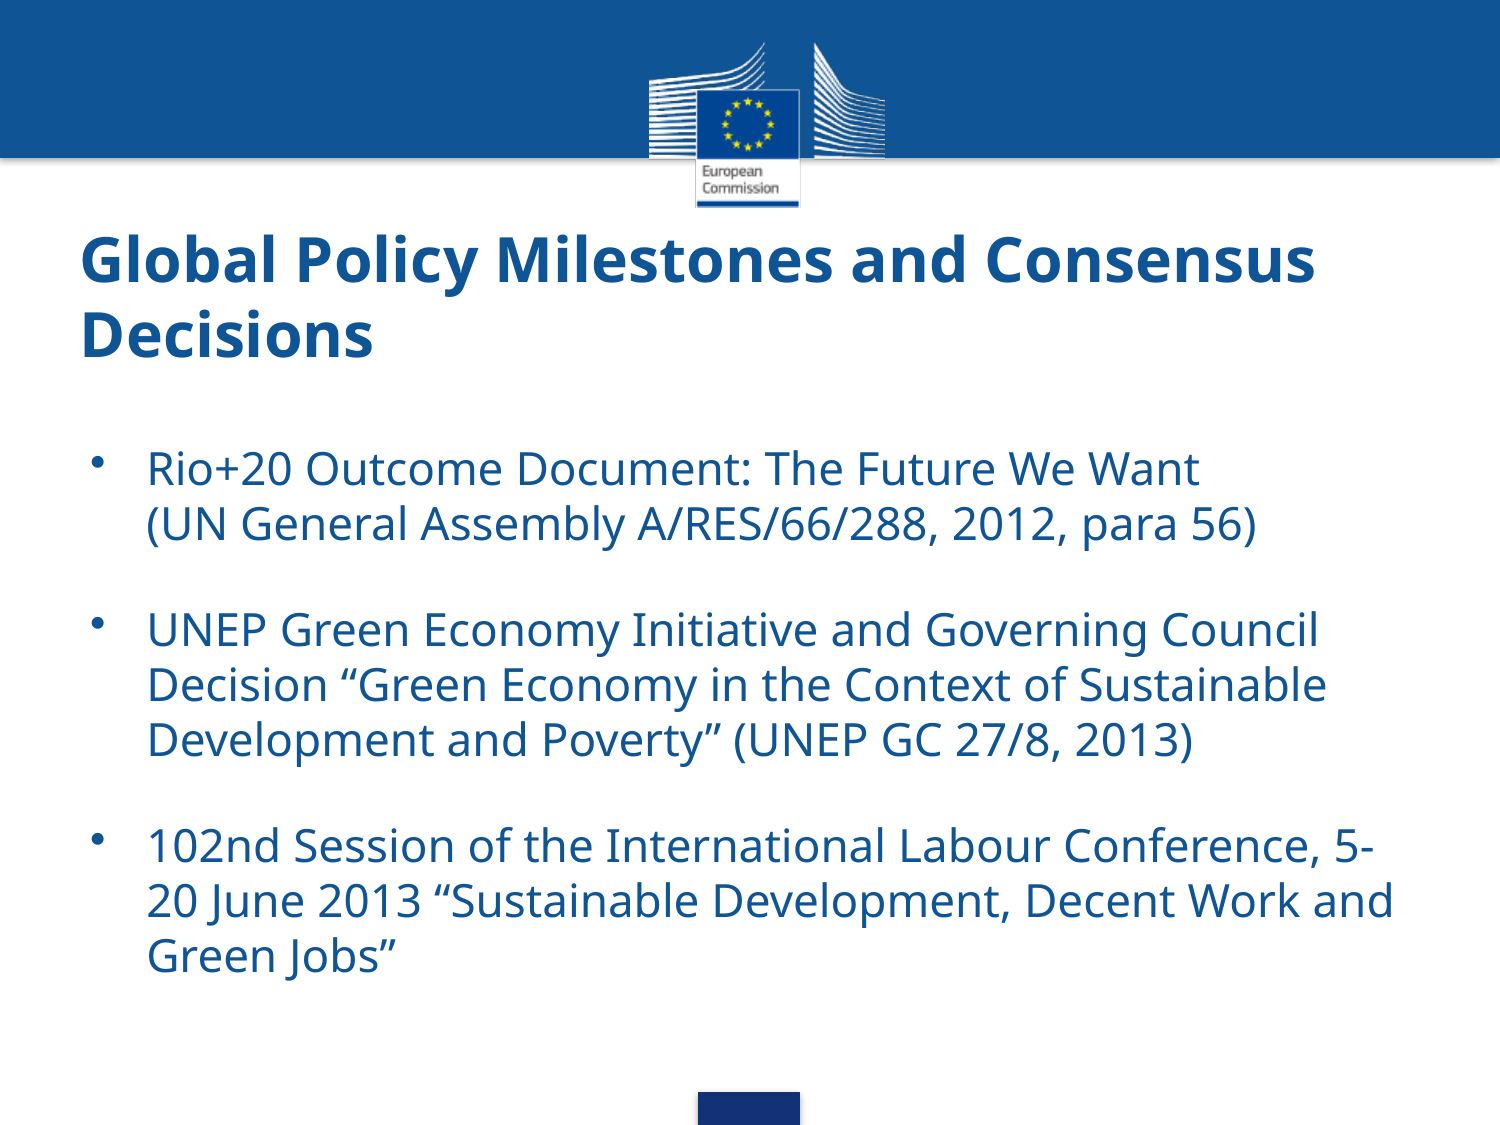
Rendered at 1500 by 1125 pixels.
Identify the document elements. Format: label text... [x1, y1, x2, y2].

picture [649, 42, 885, 208]
title Global Policy Milestones and Consensus Decisions [64, 255, 1415, 409]
list Rio+20 Outcome Document: The Future We Want (UN General Assembly A/RES/66/288, 2012, para 56) UNEP Green Economy Initiative and Governing Council Decision “Green Economy in the Context of Sustainable Development and Poverty” (UNEP GC 27/8, 2013) 102nd Session of the International Labour Conference, 5-20 June 2013 “Sustainable Development, Decent Work and Green Jobs” [75, 432, 1425, 1094]
